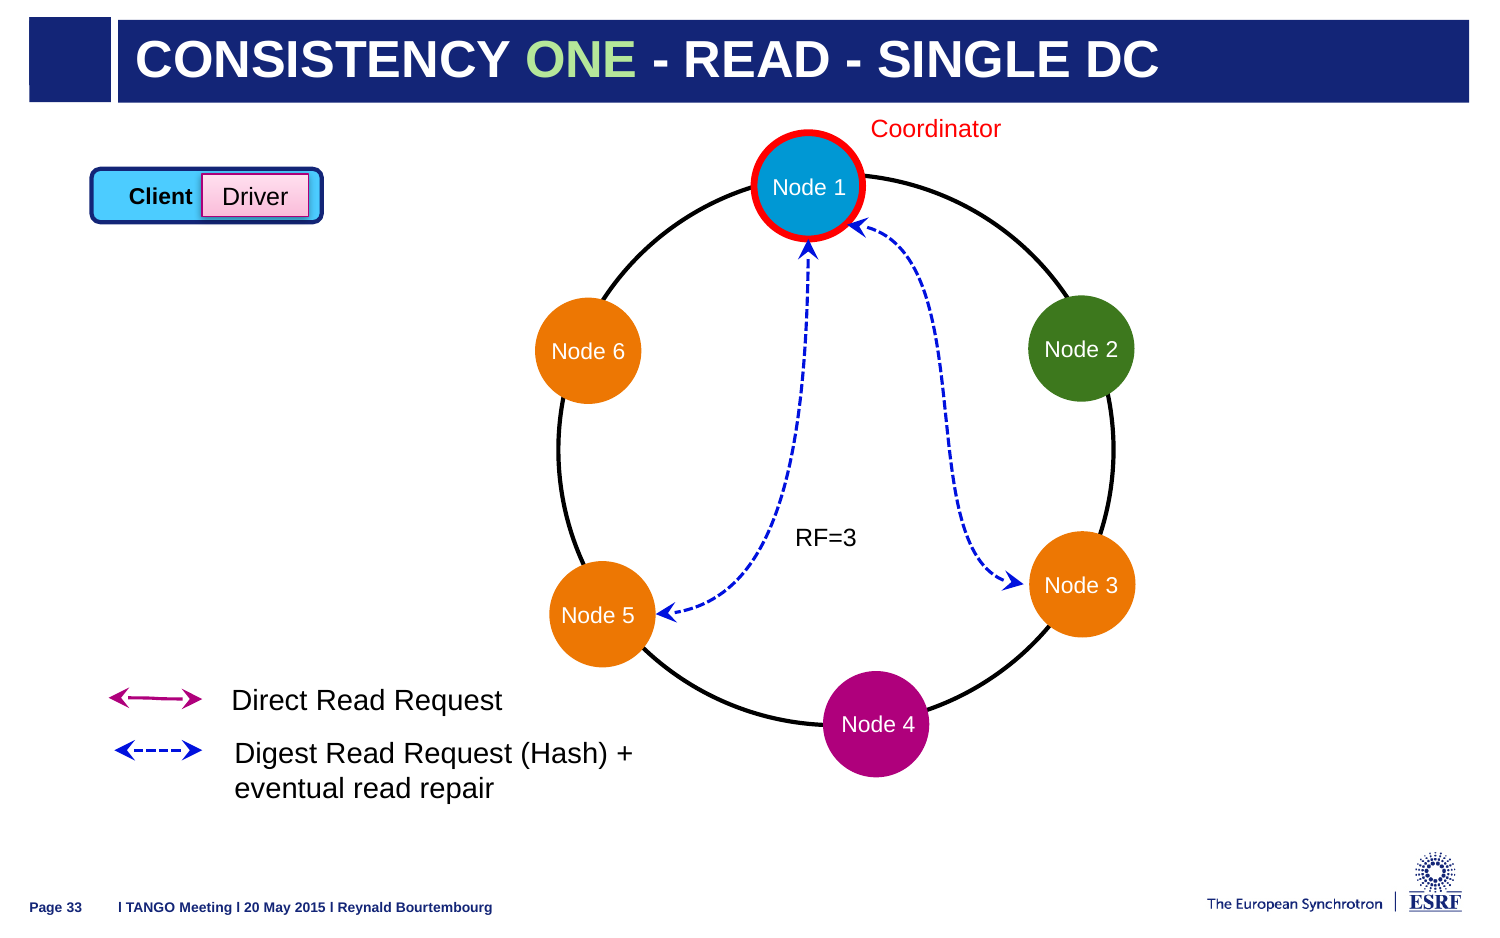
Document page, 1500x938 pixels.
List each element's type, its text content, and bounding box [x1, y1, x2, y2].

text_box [539, 560, 656, 668]
text_box [603, 174, 1067, 348]
slide_number Page 33 [29, 886, 98, 916]
text_box RF=3 [771, 513, 881, 559]
title Consistency ONE - READ - Single DC [118, 19, 1470, 103]
footer l TANGO Meeting l 20 May 2015 l Reynald Bourtembourg [118, 886, 1122, 916]
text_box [1023, 530, 1140, 638]
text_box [751, 133, 868, 241]
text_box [820, 670, 937, 778]
text_box [563, 500, 1112, 727]
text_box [530, 297, 647, 405]
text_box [755, 316, 1116, 494]
picture [1175, 831, 1500, 938]
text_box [91, 168, 322, 223]
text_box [544, 350, 920, 504]
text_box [1023, 295, 1140, 402]
text_box Coordinator [854, 105, 1018, 151]
text_box Direct Read Request [216, 673, 550, 724]
text_box Digest Read Request (Hash) + eventual read repair [219, 726, 656, 812]
